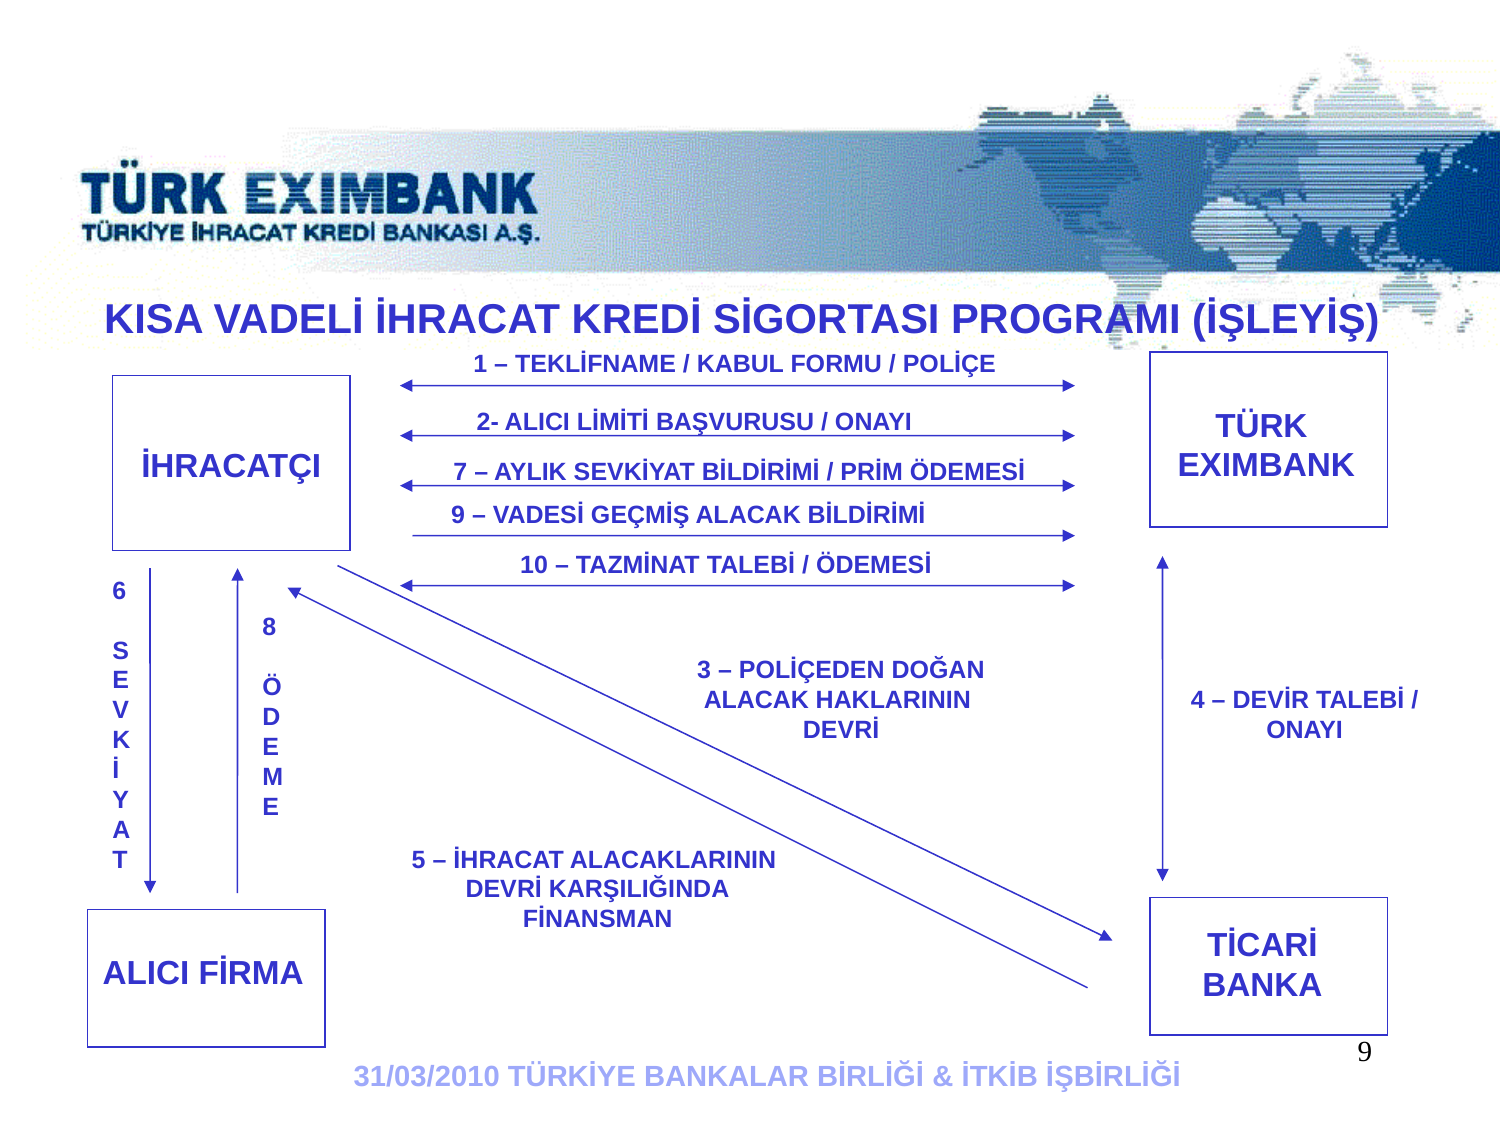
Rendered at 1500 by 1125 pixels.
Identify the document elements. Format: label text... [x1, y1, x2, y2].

text_box 5 – İHRACAT ALACAKLARININ DEVRİ KARŞILIĞINDA FİNANSMAN [396, 835, 799, 941]
text_box [287, 587, 783, 835]
text_box [399, 379, 458, 392]
text_box 3 – POLİÇEDEN DOĞAN ALACAK HAKLARININ DEVRİ [682, 646, 1000, 751]
text_box [112, 375, 350, 551]
text_box 1 – TEKLİFNAME / KABUL FORMU / POLİÇE [458, 340, 1012, 386]
text_box 2- ALICI LİMİTİ BAŞVURUSU / ONAYI [461, 398, 928, 435]
slide_number 9 [1074, 1024, 1388, 1101]
text_box 10 – TAZMİNAT TALEBİ / ÖDEMESİ [505, 541, 948, 586]
text_box [87, 909, 325, 1047]
text_box [948, 579, 1075, 592]
text_box 2- ALICI LİMİTİ BAŞVURUSU / ONAYI [461, 436, 928, 443]
text_box ALICI FİRMA [87, 944, 319, 999]
text_box 8 Ö D E M E [247, 603, 299, 858]
text_box [399, 429, 1075, 442]
text_box 7 – AYLIK SEVKİYAT BİLDİRİMİ / PRİM ÖDEMESİ [438, 448, 1042, 485]
text_box [434, 214, 466, 280]
text_box [720, 751, 1113, 941]
text_box 7 – AYLIK SEVKİYAT BİLDİRİMİ / PRİM ÖDEMESİ [438, 486, 1042, 493]
text_box TÜRK EXIMBANK [1162, 396, 1370, 491]
text_box [1149, 897, 1388, 1035]
text_box TİCARİ BANKA [1187, 916, 1338, 1011]
text_box KISA VADELİ İHRACAT KREDİ SİGORTASI PROGRAMI (İŞLEYİŞ) [89, 284, 1395, 350]
text_box [231, 568, 244, 894]
text_box 4 – DEVİR TALEBİ / ONAYI [1175, 676, 1434, 752]
text_box [412, 529, 1075, 542]
text_box [143, 568, 157, 894]
text_box [1149, 351, 1388, 527]
text_box [1156, 556, 1169, 882]
text_box 6 S E V K İ Y A T [97, 566, 146, 881]
text_box [399, 479, 1075, 492]
text_box [1012, 379, 1075, 392]
text_box [399, 579, 505, 592]
text_box 9 – VADESİ GEÇMİŞ ALACAK BİLDİRİMİ [436, 491, 942, 535]
text_box İHRACATÇI [126, 436, 337, 492]
footer 31/03/2010 TÜRKİYE BANKALAR BİRLİĞİ & İTKİB İŞBİRLİĞİ [316, 1049, 1219, 1125]
